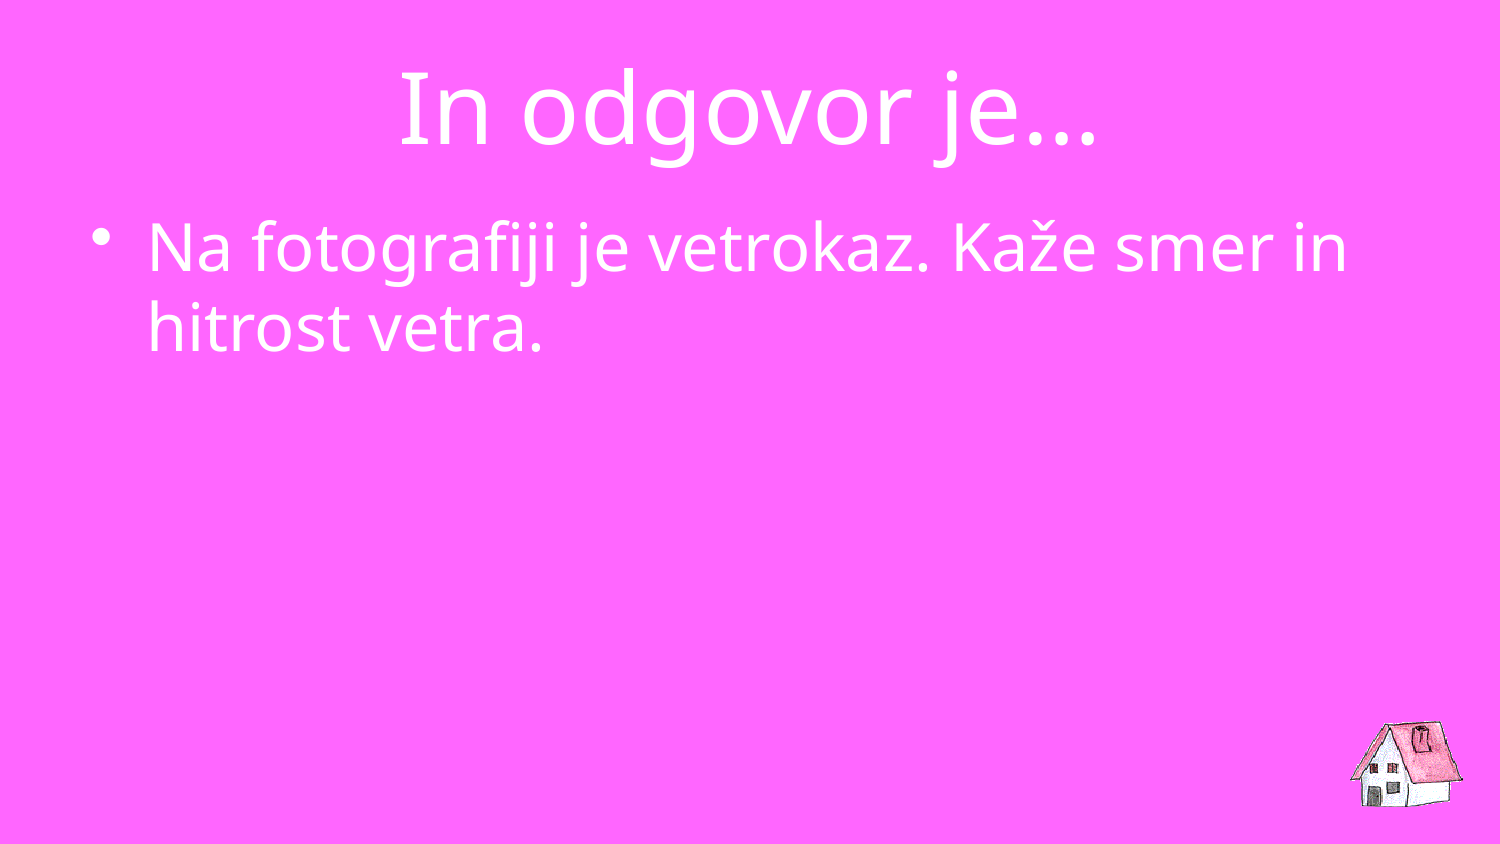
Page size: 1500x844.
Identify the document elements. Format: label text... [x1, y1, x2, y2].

picture [1349, 721, 1463, 808]
title In odgovor je… [74, 33, 1426, 175]
list Na fotografiji je vetrokaz. Kaže smer in hitrost vetra. [74, 196, 1426, 754]
